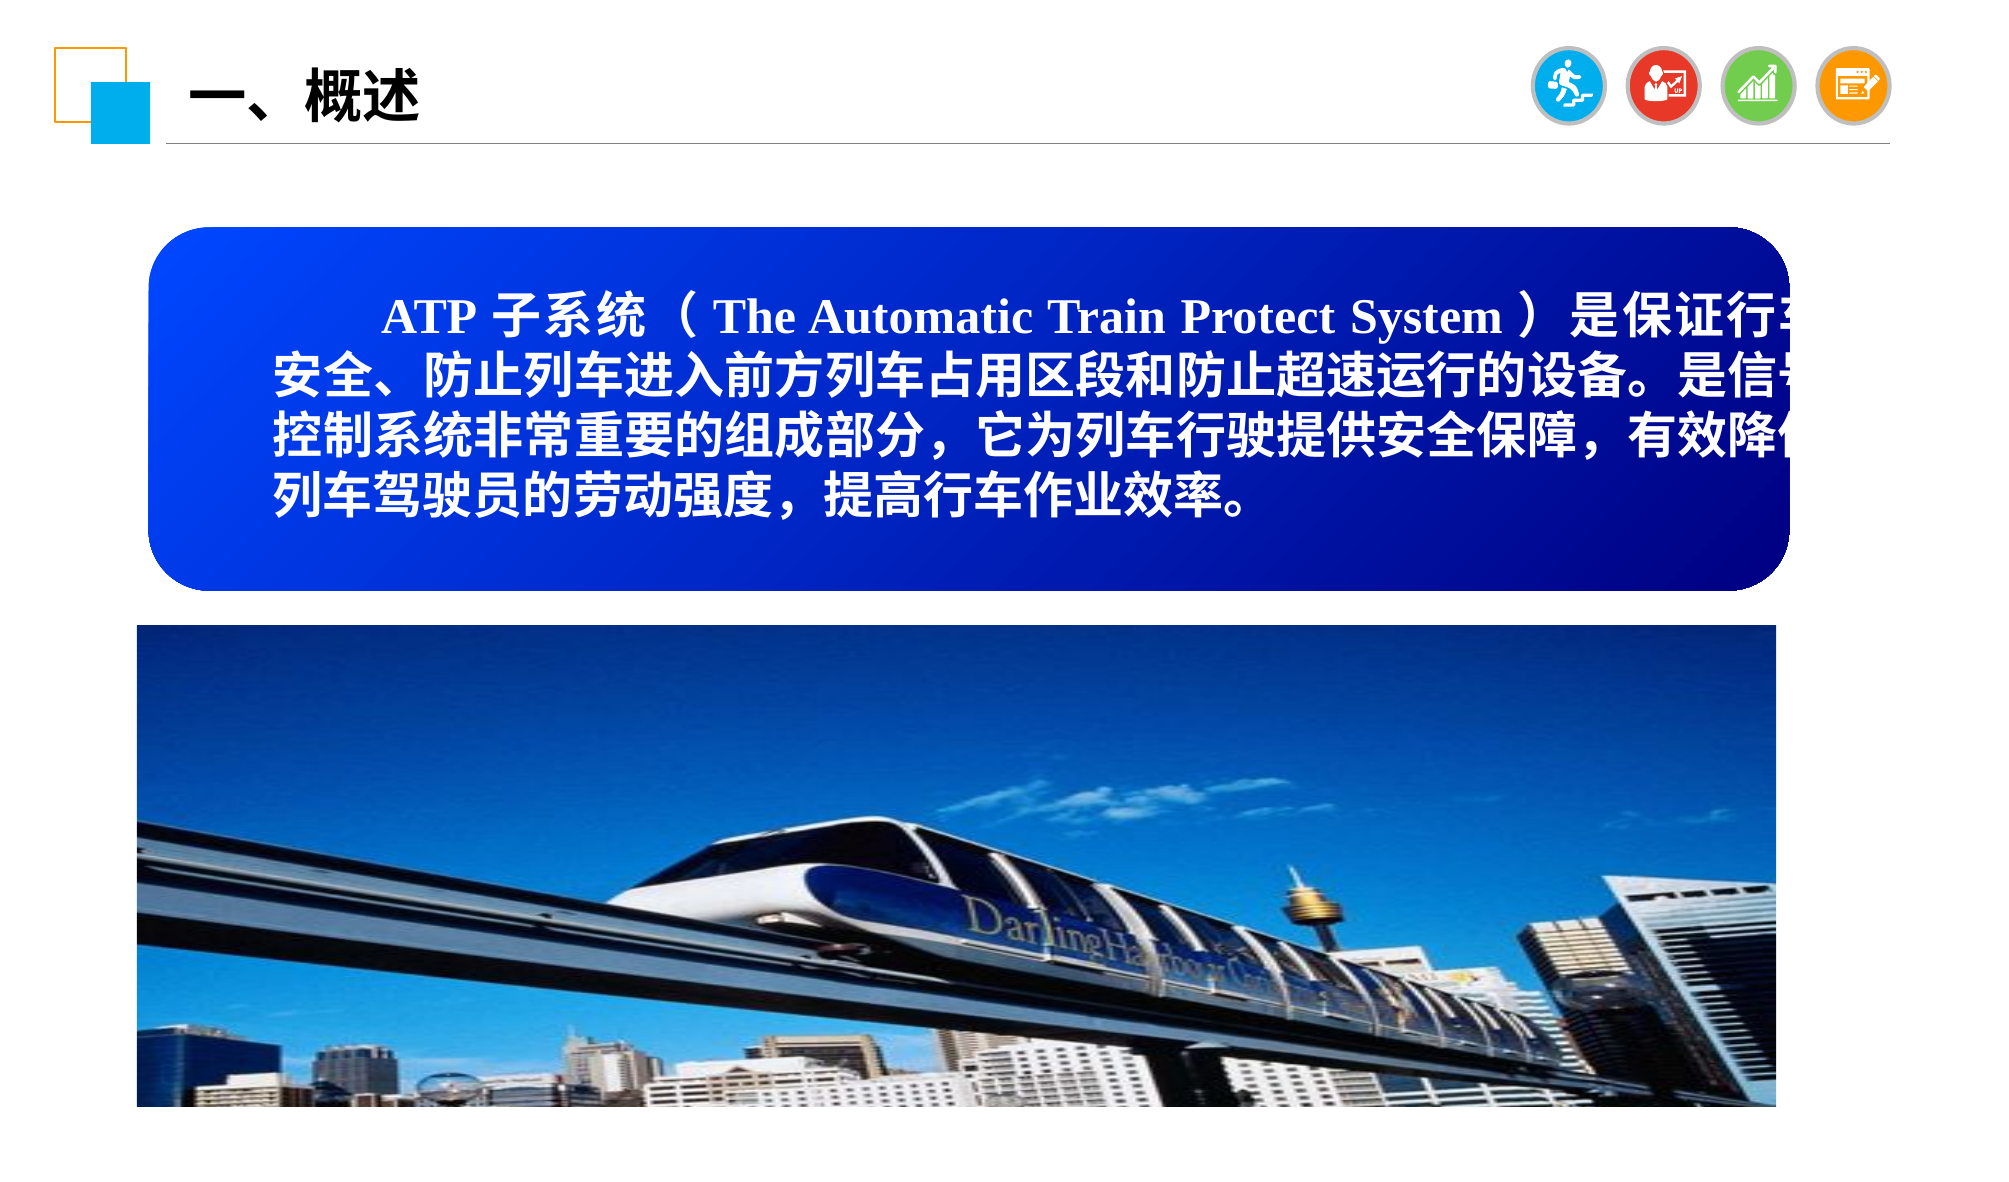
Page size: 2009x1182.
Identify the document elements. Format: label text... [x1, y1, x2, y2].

picture [136, 625, 1777, 1107]
text_box 一、概述 [173, 51, 437, 137]
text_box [148, 227, 1845, 591]
